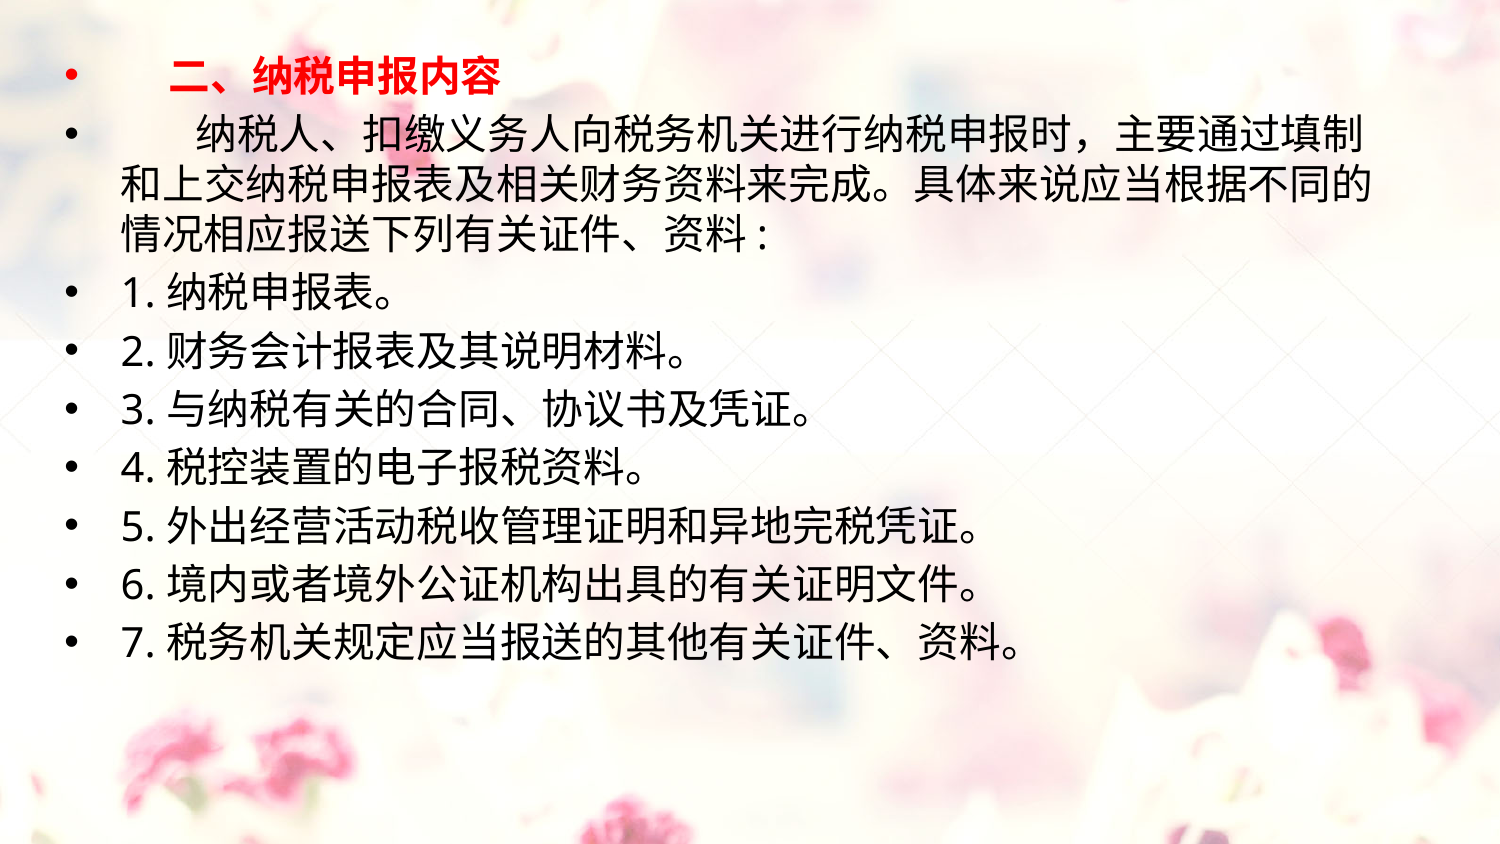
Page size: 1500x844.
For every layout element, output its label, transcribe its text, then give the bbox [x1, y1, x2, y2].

list 二、纳税申报内容 纳税人、扣缴义务人向税务机关进行纳税申报时，主要通过填制和上交纳税申报表及相关财务资料来完成。具体来说应当根据不同的情况相应报送下列有关证件、资料: 1.纳税申报表。 2.财务会计报表及其说明材料。 3.与纳税有关的合同、协议书及凭证。 4.税控装置的电子报税资料。 5.外出经营活动税收管理证明和异地完税凭证。 6.境内或者境外公证机构出具的有关证明文件。 7.税务机关规定应当报送的其他有关证件、资料。 [52, 43, 1404, 601]
picture [0, 0, 1500, 844]
